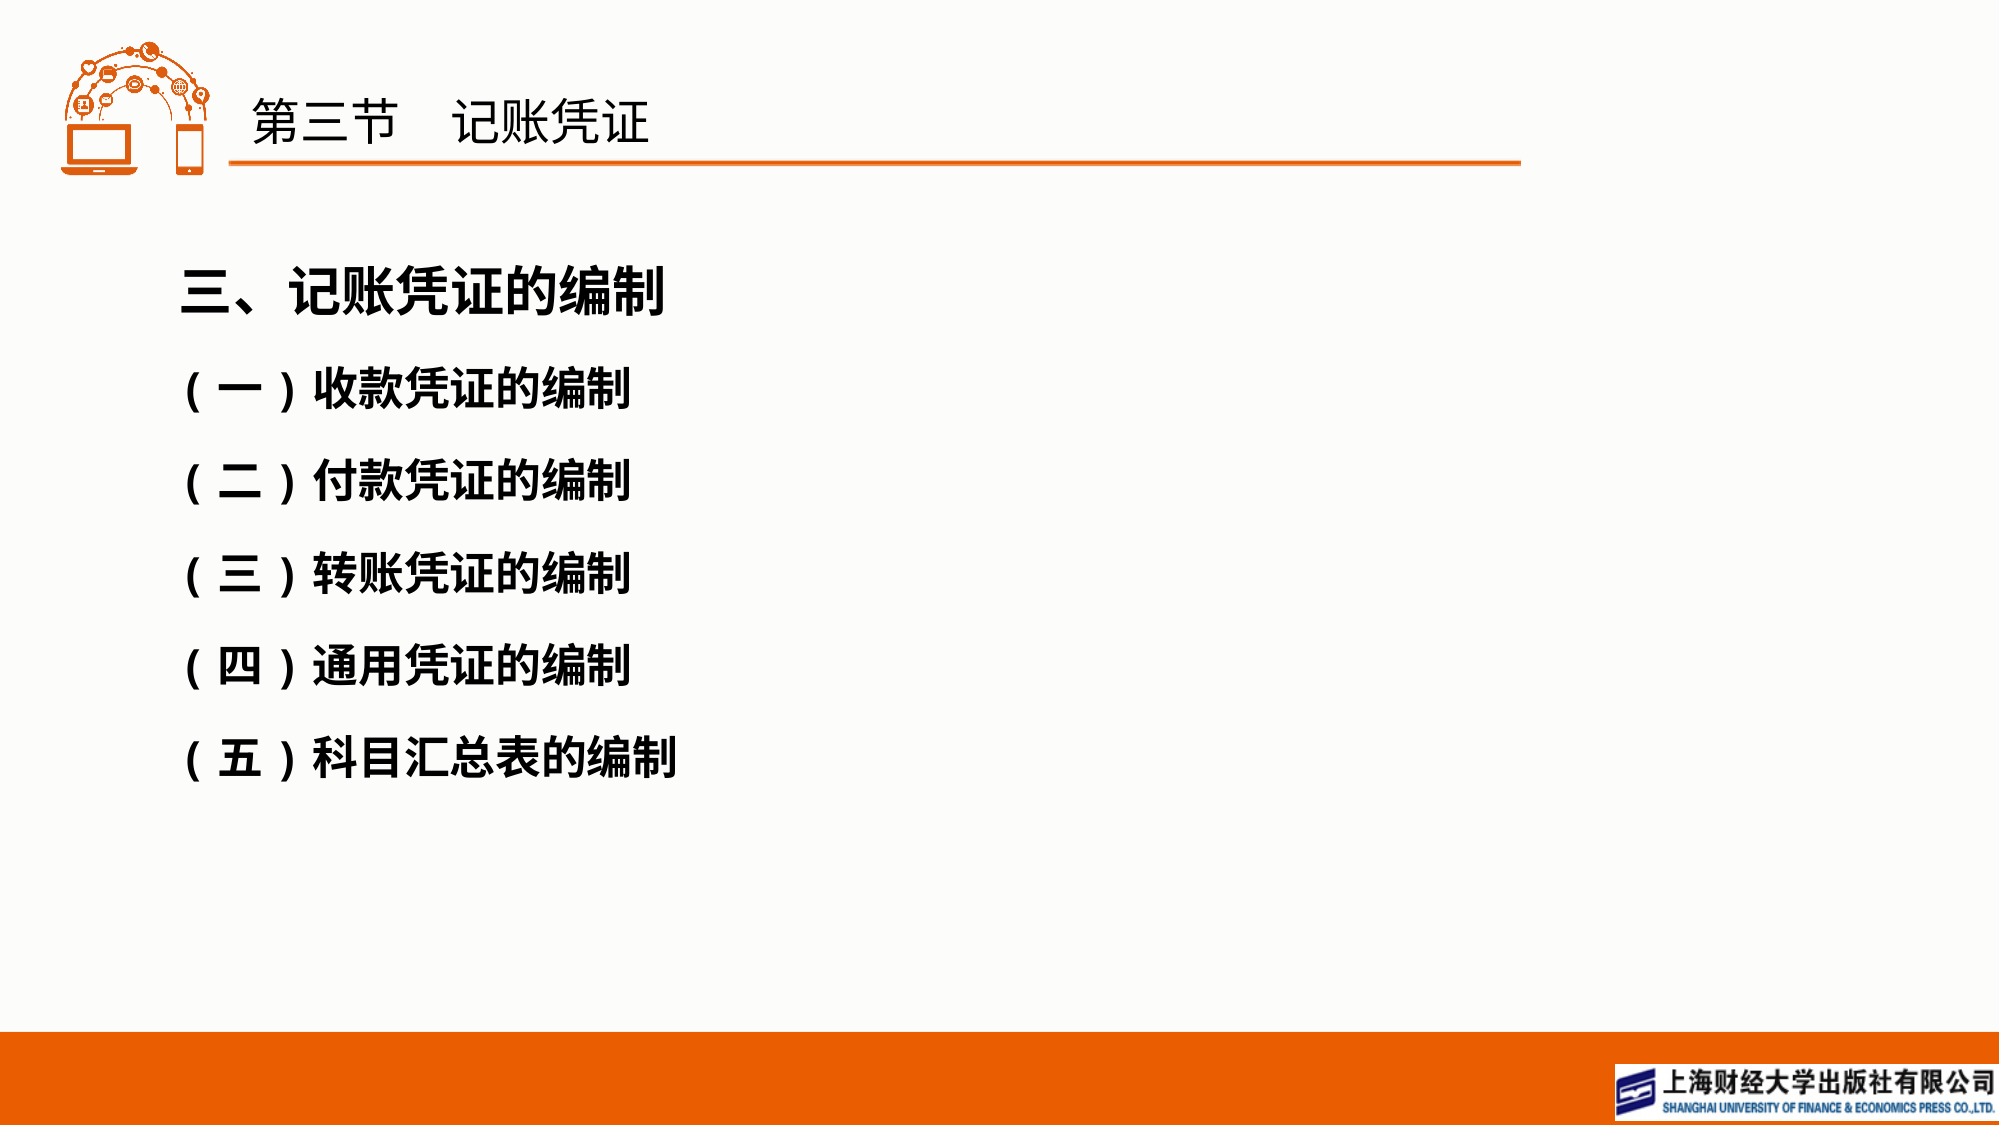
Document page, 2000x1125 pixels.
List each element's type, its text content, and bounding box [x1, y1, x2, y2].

list 三、记账凭证的编制 (一)收款凭证的编制 (二)付款凭证的编制 (三)转账凭证的编制 (四)通用凭证的编制 (五)科目汇总表的编制 [163, 227, 1839, 1049]
picture [0, 0, 2000, 1125]
title 第三节 记账凭证 [235, 82, 1605, 189]
